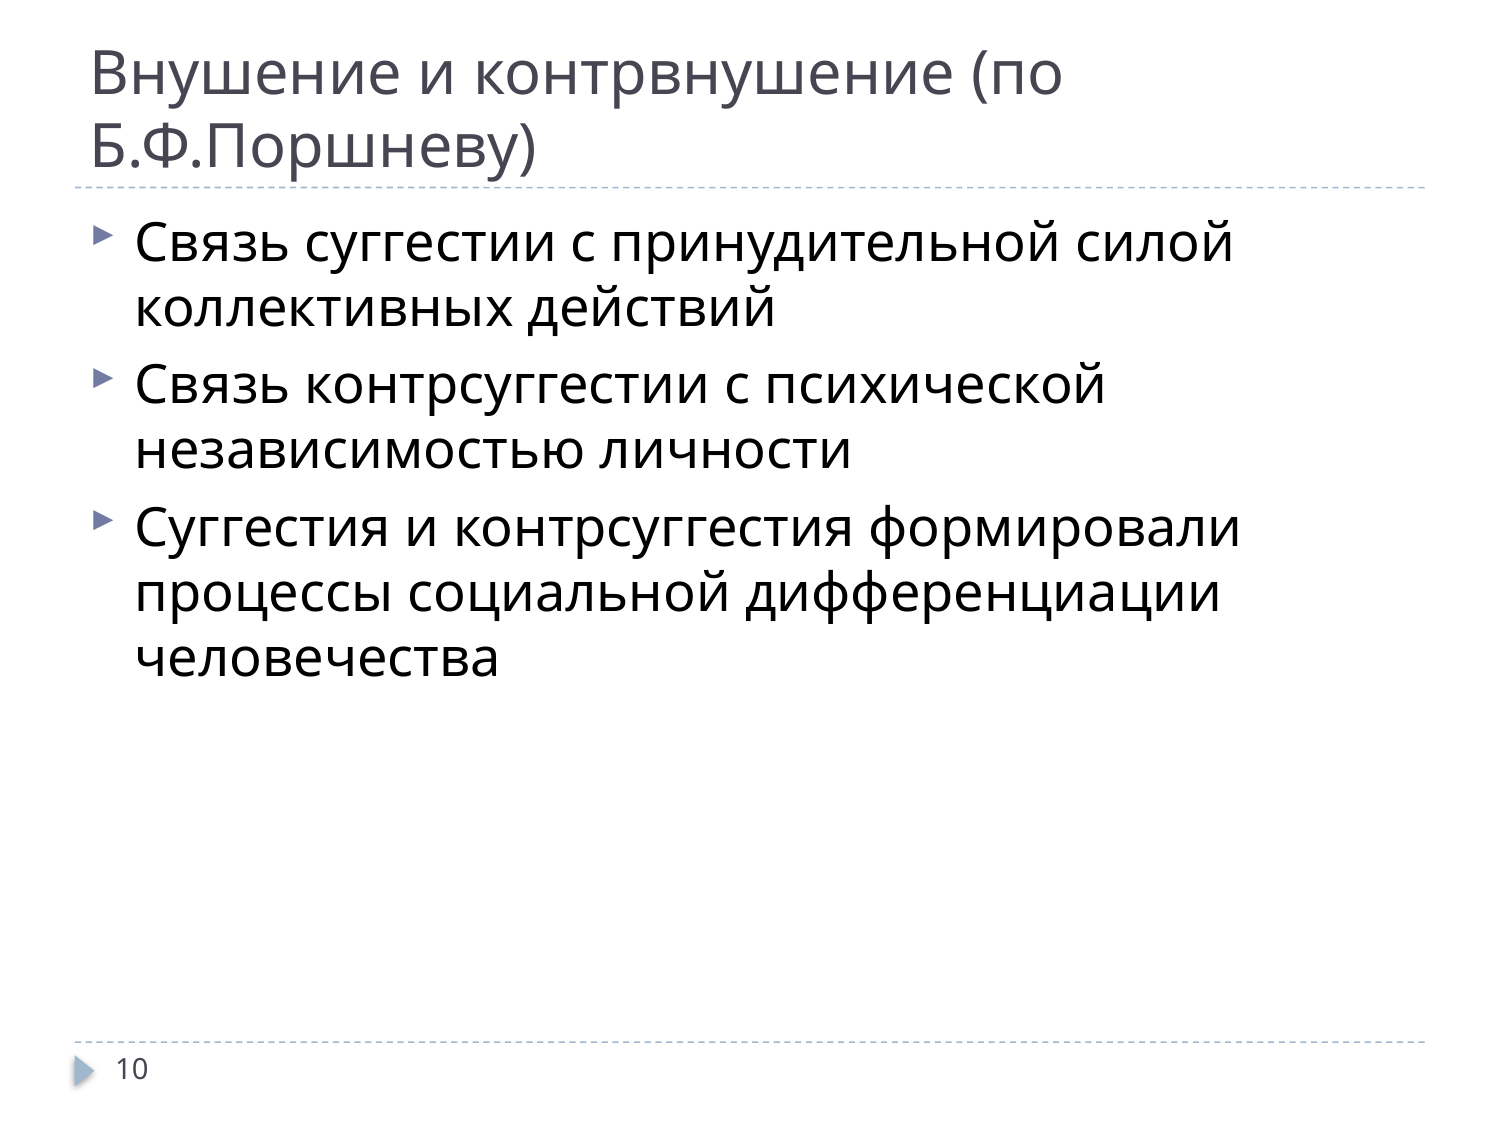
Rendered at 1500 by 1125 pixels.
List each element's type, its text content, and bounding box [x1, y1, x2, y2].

title Внушение и контрвнушение (по Б.Ф.Поршневу) [75, 24, 1425, 188]
slide_number 10 [100, 1042, 426, 1103]
list Связь суггестии с принудительной силой коллективных действий Связь контрсуггестии с психической независимостью личности Суггестия и контрсуггестия формировали процессы социальной дифференциации человечества [75, 200, 1425, 1010]
